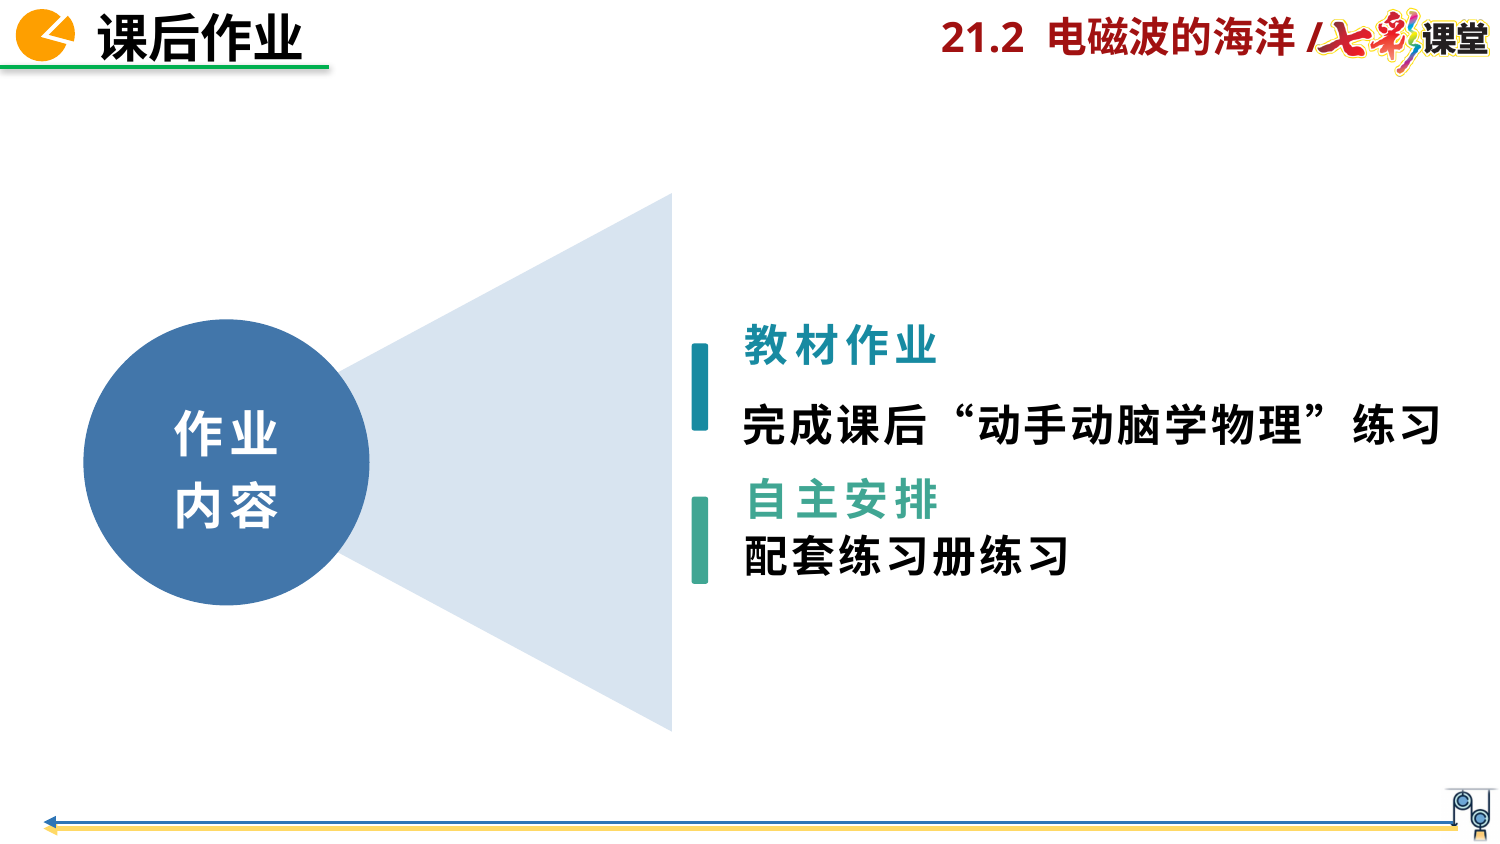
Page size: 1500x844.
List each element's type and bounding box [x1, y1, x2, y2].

text_box [83, 192, 1489, 732]
picture [1449, 793, 1493, 836]
picture [1313, 7, 1492, 77]
